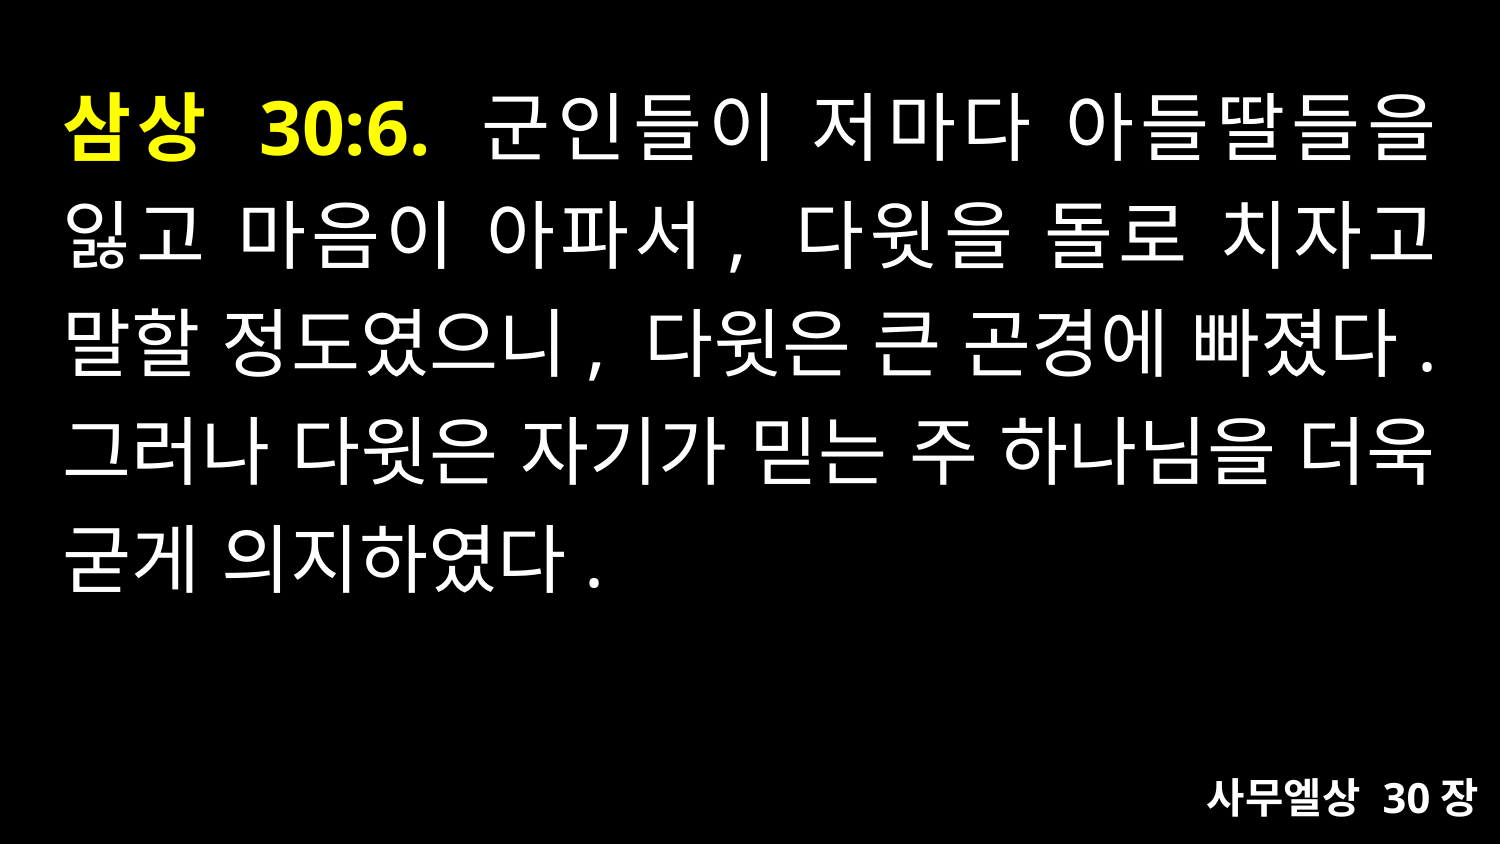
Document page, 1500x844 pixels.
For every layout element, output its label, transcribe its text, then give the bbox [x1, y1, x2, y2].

subtitle 사무엘상 30장 [916, 770, 1500, 844]
title 삼상 30:6. 군인들이 저마다 아들딸들을 잃고 마음이 아파서, 다윗을 돌로 치자고 말할 정도였으니, 다윗은 큰 곤경에 빠졌다. 그러나 다윗은 자기가 믿는 주 하나님을 더욱 굳게 의지하였다. [0, 0, 1500, 844]
